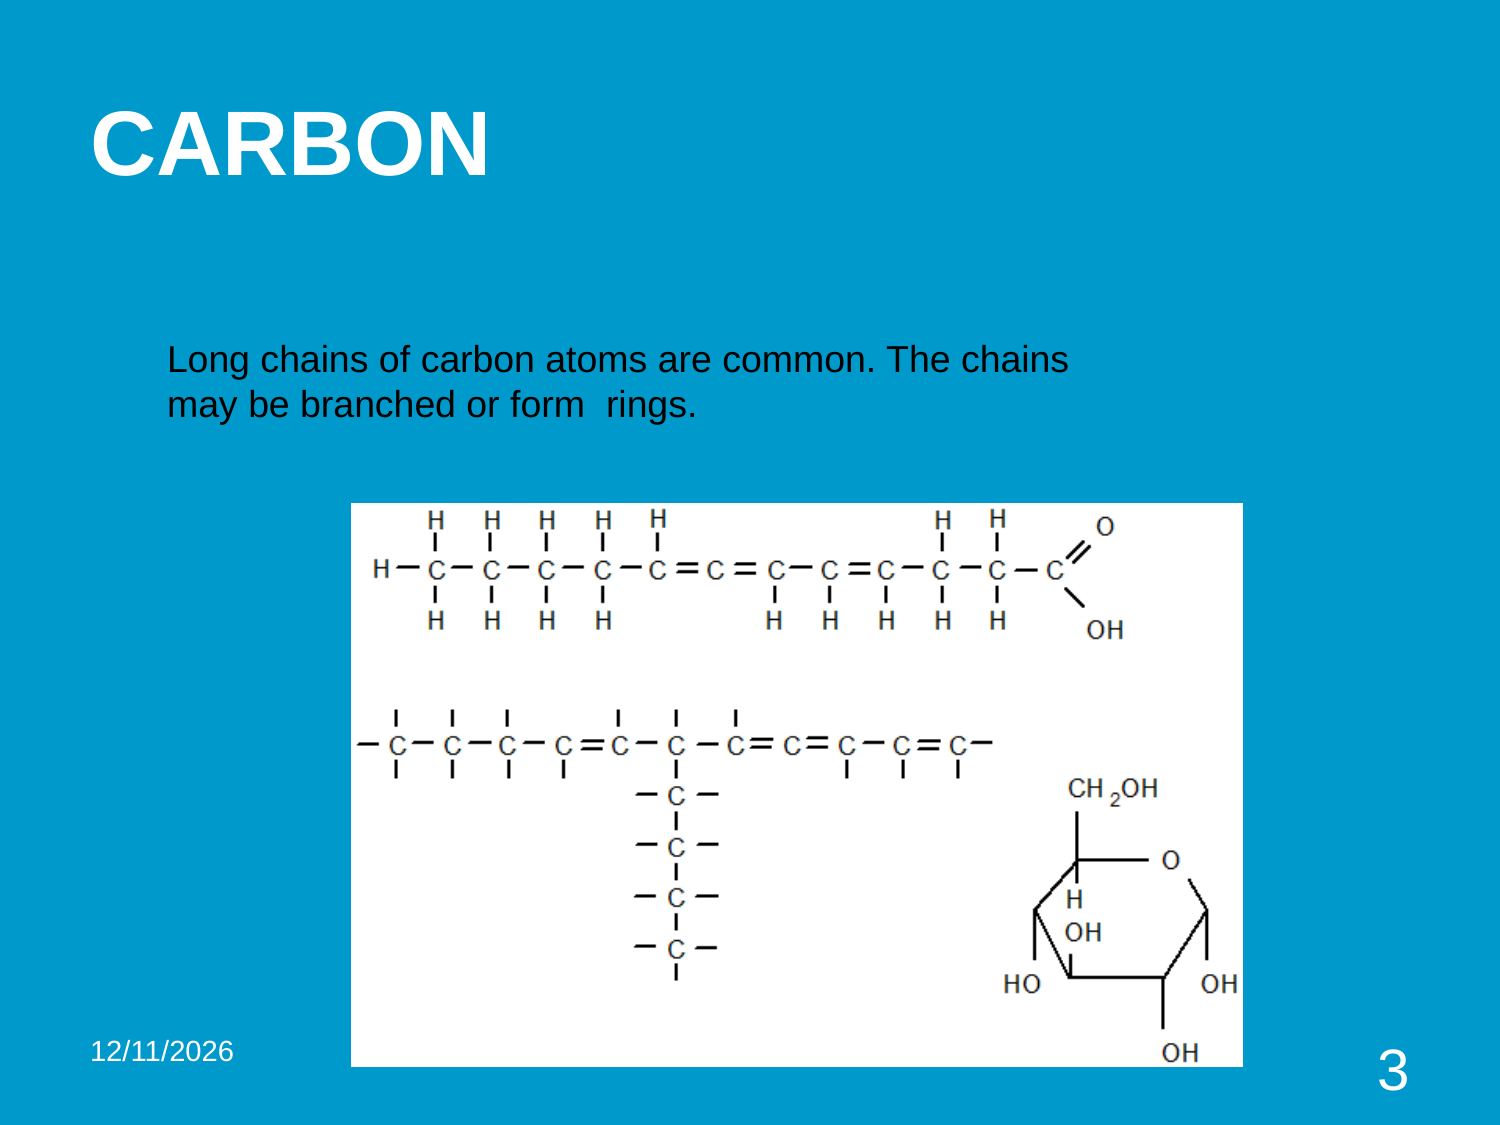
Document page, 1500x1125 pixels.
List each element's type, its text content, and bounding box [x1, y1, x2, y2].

picture [352, 504, 1242, 1066]
text_box Long chains of carbon atoms are common. The chains may be branched or form rings. [152, 328, 1161, 433]
slide_number 3 [1074, 1024, 1426, 1103]
title CARBON [74, 44, 1426, 233]
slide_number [74, 1024, 426, 1103]
